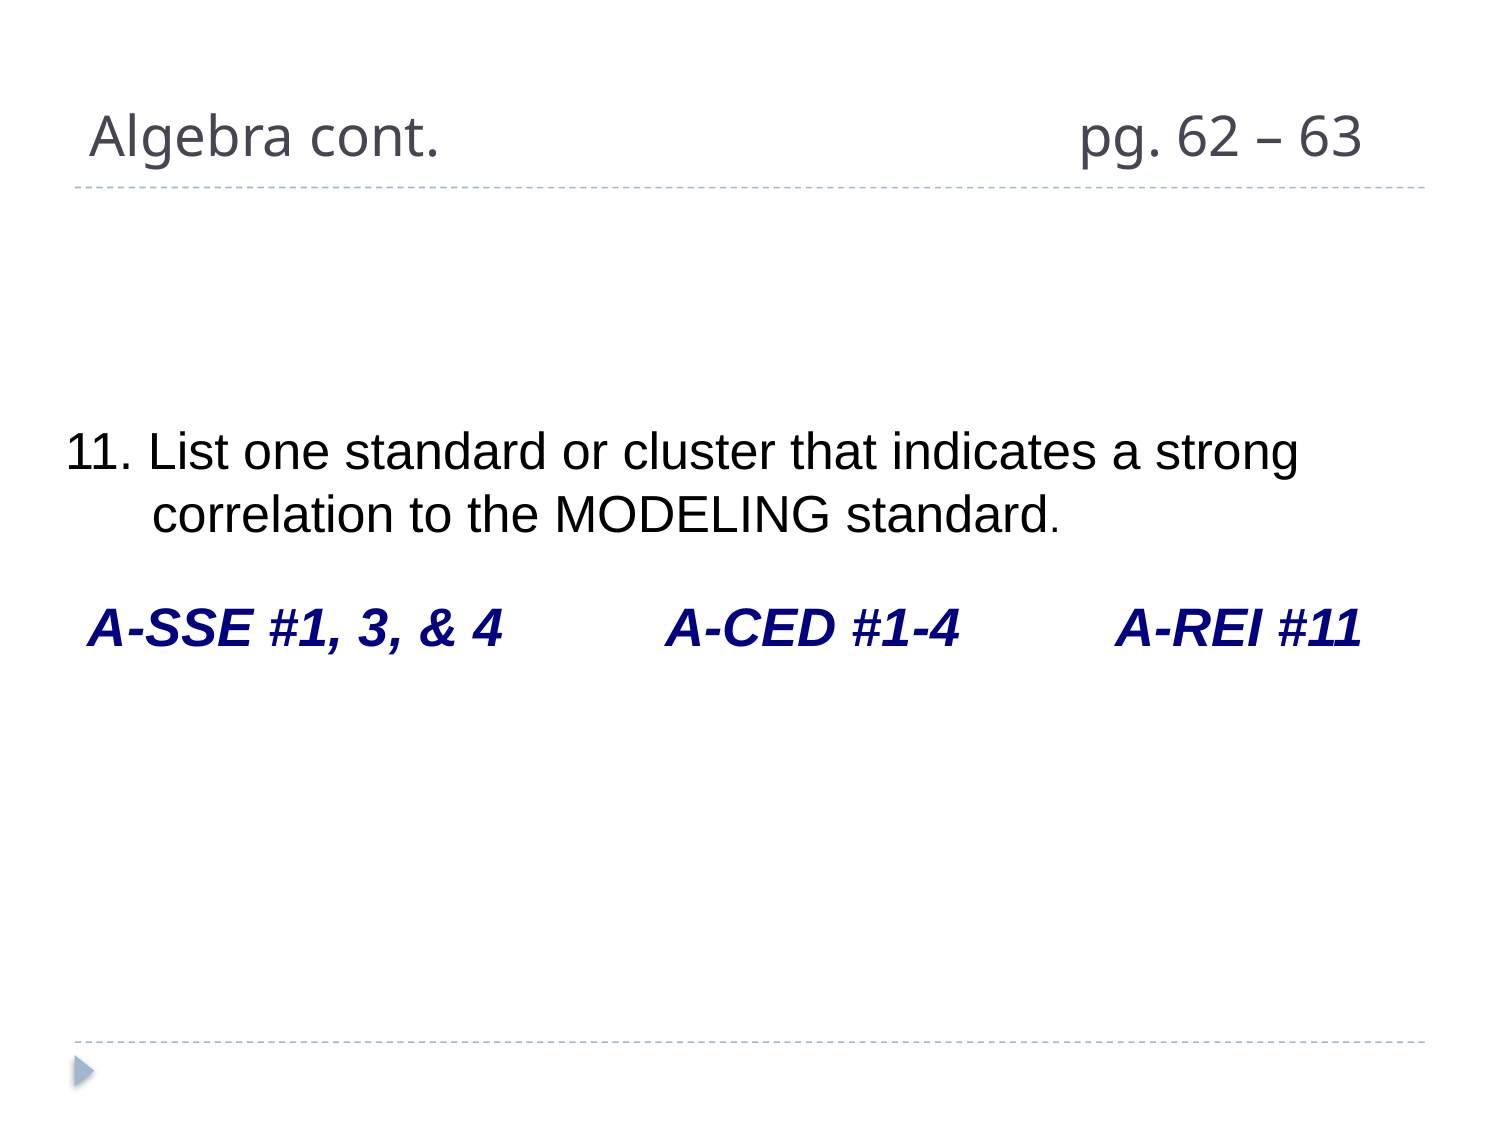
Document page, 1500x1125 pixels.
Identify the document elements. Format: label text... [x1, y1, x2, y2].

title Algebra cont. pg. 62 – 63 [75, 87, 1425, 175]
text_box 11. List one standard or cluster that indicates a strong correlation to the MODELING standard. A-SSE #1, 3, & 4 A-CED #1-4 A-REI #11 [49, 410, 1463, 710]
